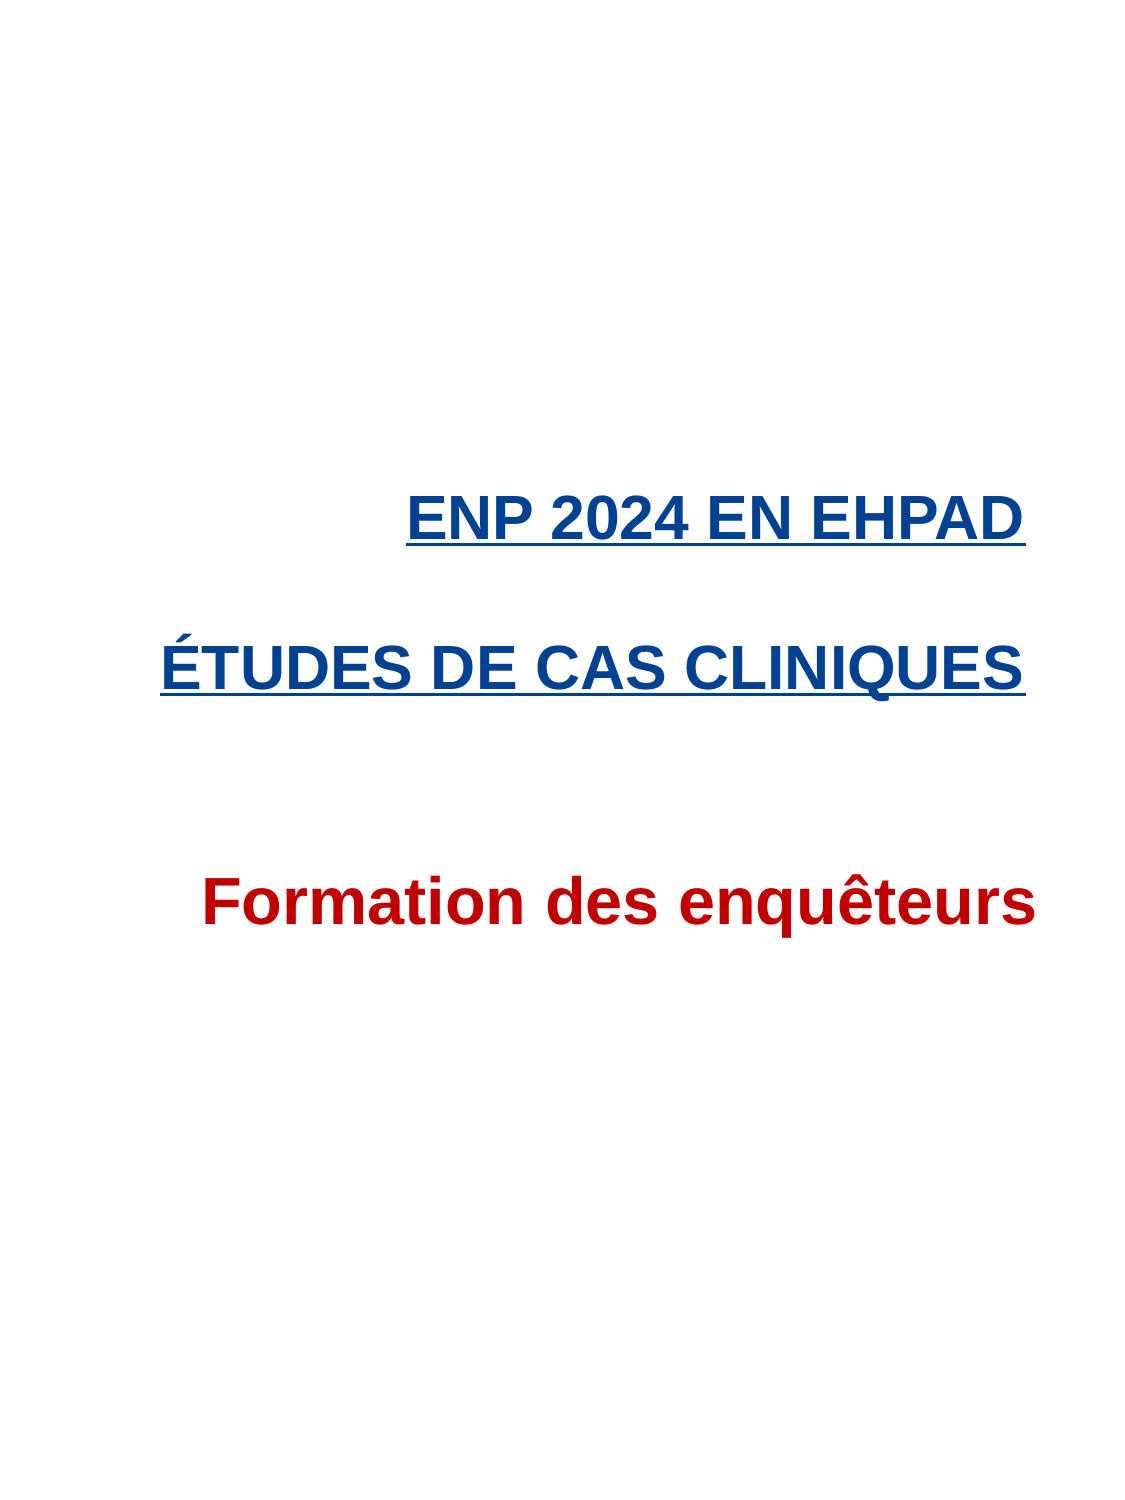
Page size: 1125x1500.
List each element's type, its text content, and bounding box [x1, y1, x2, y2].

subtitle Formation des enquêteurs [168, 849, 1071, 1234]
title ENP 2024 en EHPAD études de cas cliniques [84, 465, 1041, 788]
